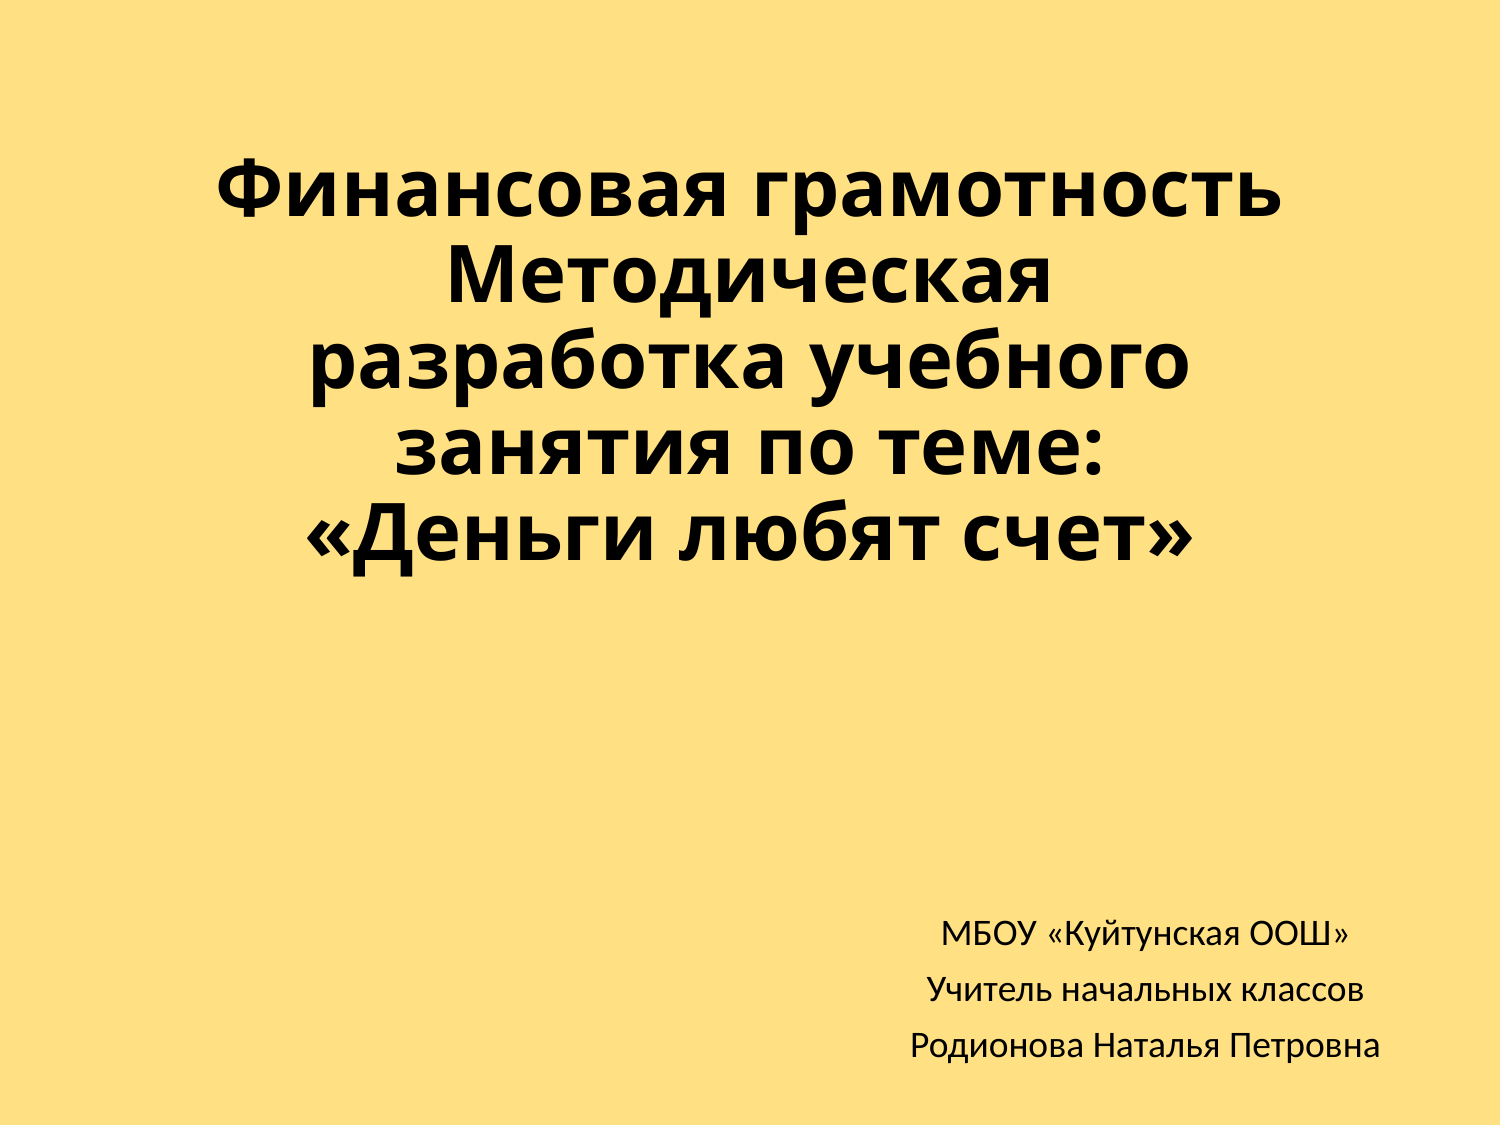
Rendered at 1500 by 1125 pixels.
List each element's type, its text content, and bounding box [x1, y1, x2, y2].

subtitle МБОУ «Куйтунская ООШ» Учитель начальных классов Родионова Наталья Петровна [820, 905, 1471, 1083]
title Финансовая грамотность Методическая разработка учебного занятия по теме: «Деньги любят счет» [187, 78, 1313, 681]
